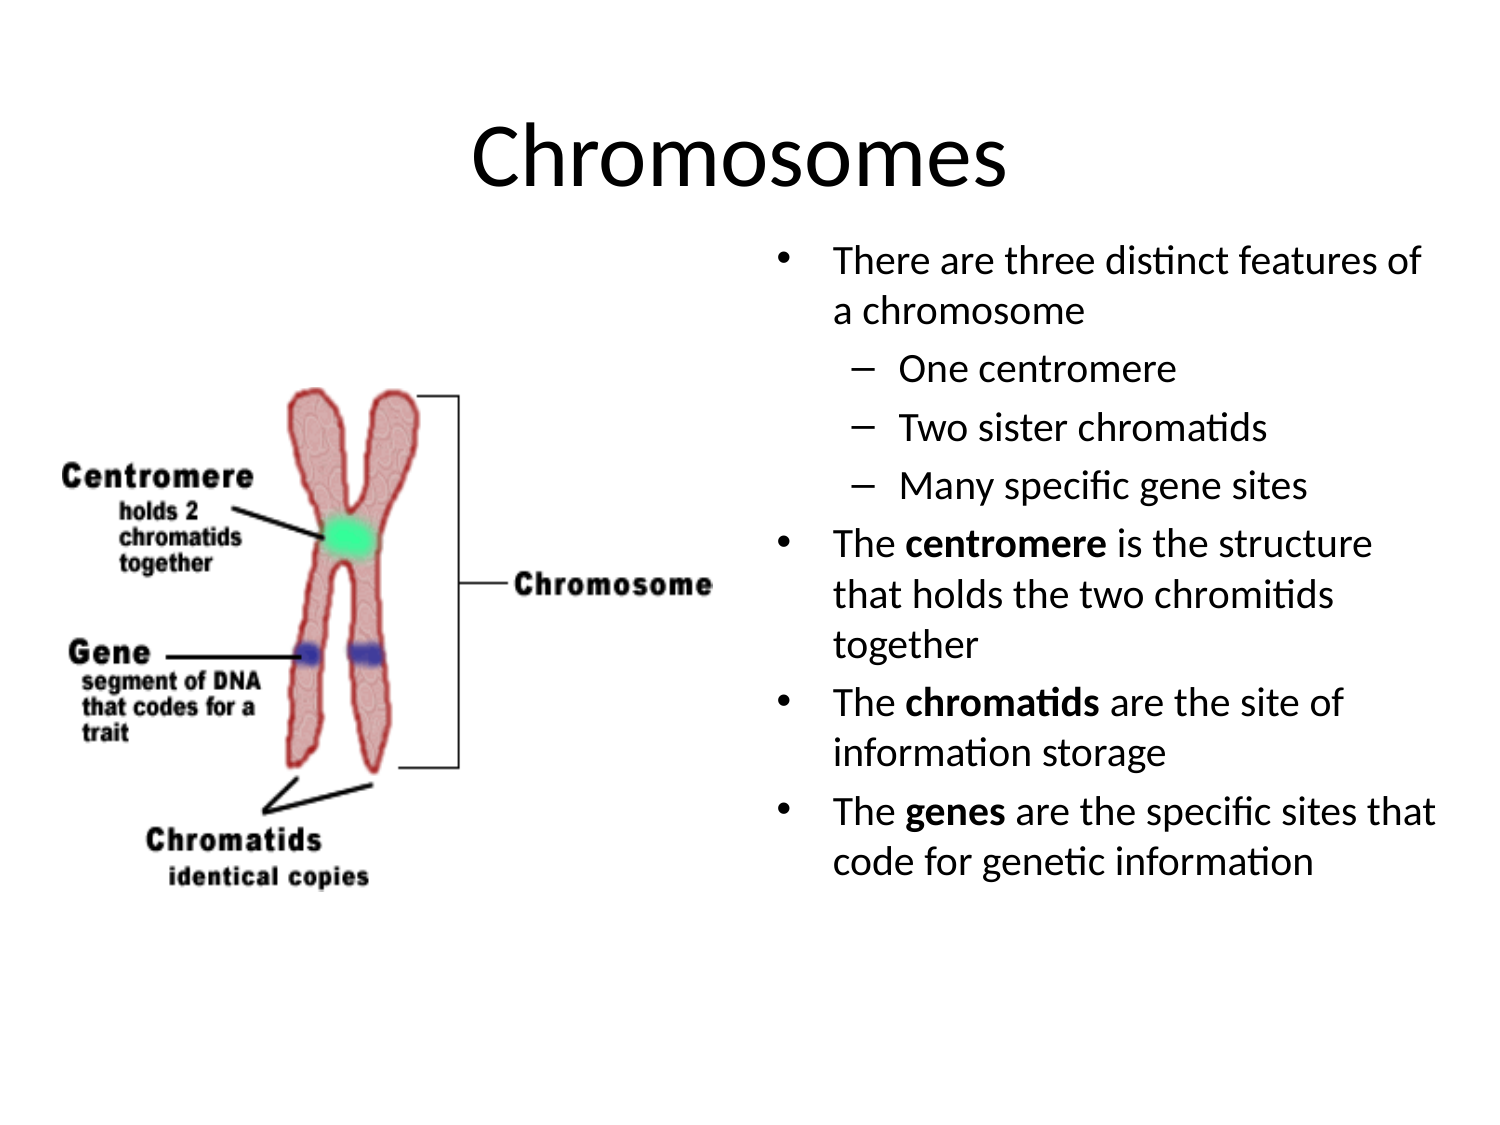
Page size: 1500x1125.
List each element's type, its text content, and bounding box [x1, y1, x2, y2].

title Chromosomes [94, 50, 1407, 250]
picture [62, 387, 713, 892]
list There are three distinct features of a chromosome One centromere Two sister chromatids Many specific gene sites The centromere is the structure that holds the two chromitids together The chromatids are the site of information storage The genes are the specific sites that code for genetic information [761, 224, 1463, 1088]
